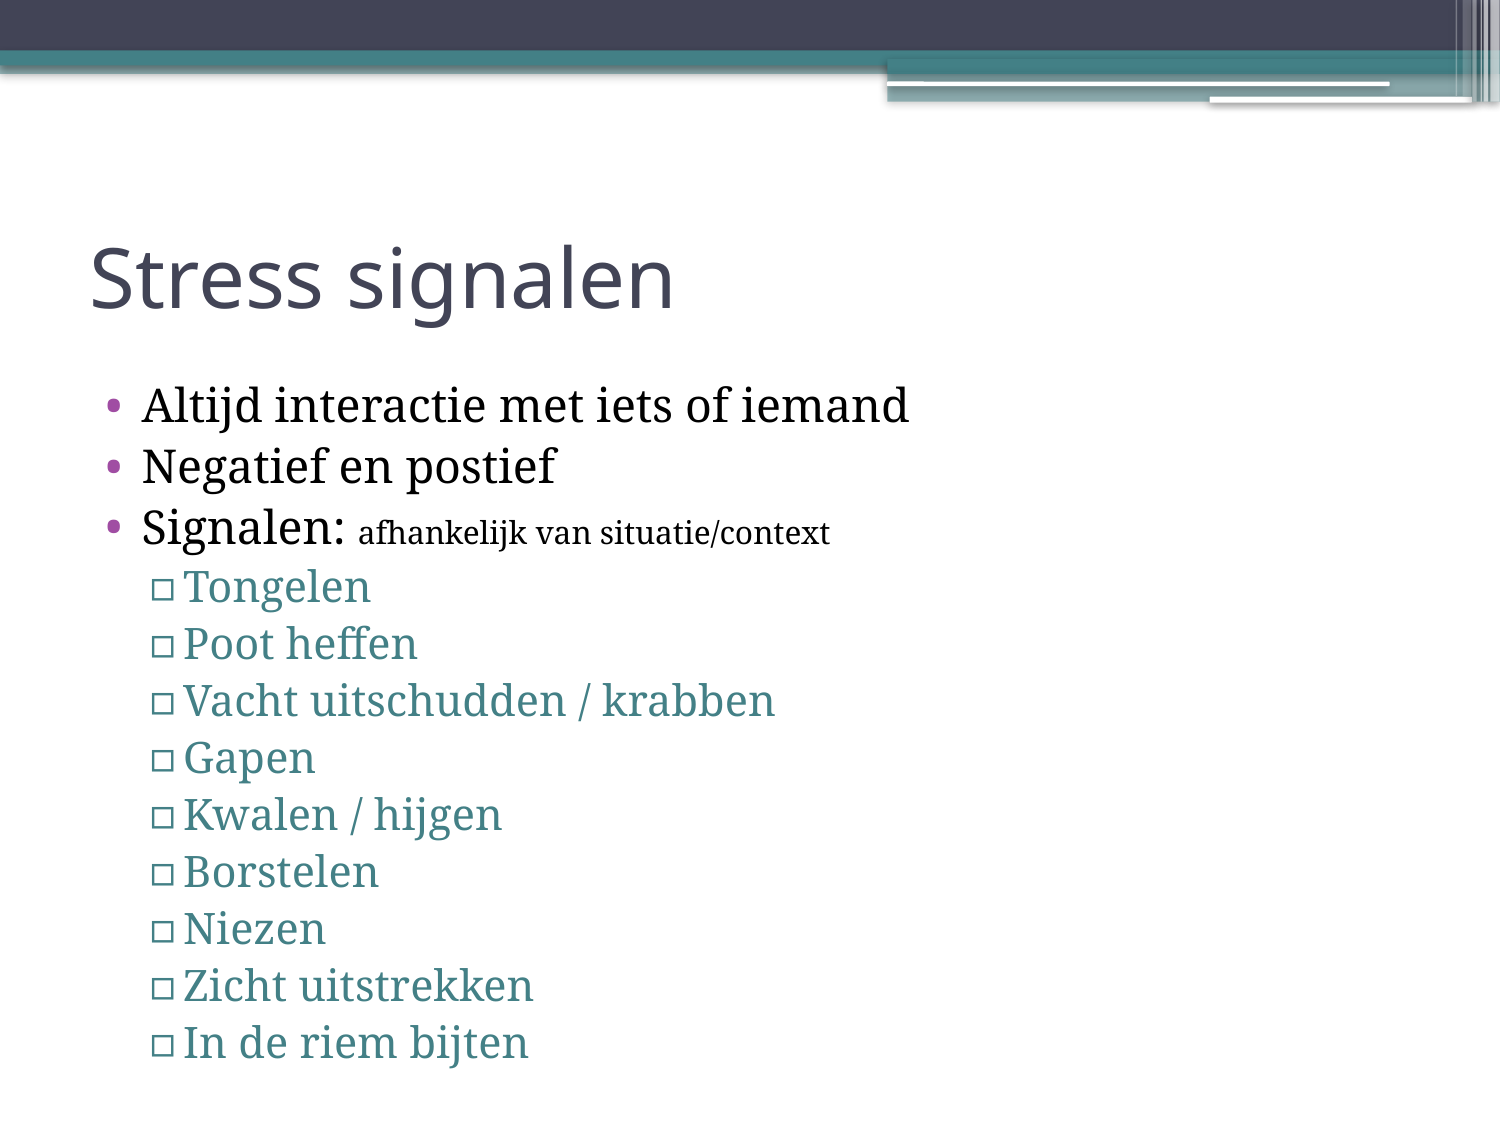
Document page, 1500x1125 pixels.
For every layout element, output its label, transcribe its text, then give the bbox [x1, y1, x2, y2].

list Altijd interactie met iets of iemand Negatief en postief Signalen: afhankelijk van situatie/context Tongelen Poot heffen Vacht uitschudden / krabben Gapen Kwalen / hijgen Borstelen Niezen Zicht uitstrekken In de riem bijten [75, 368, 1425, 1079]
title Stress signalen [75, 187, 1425, 363]
